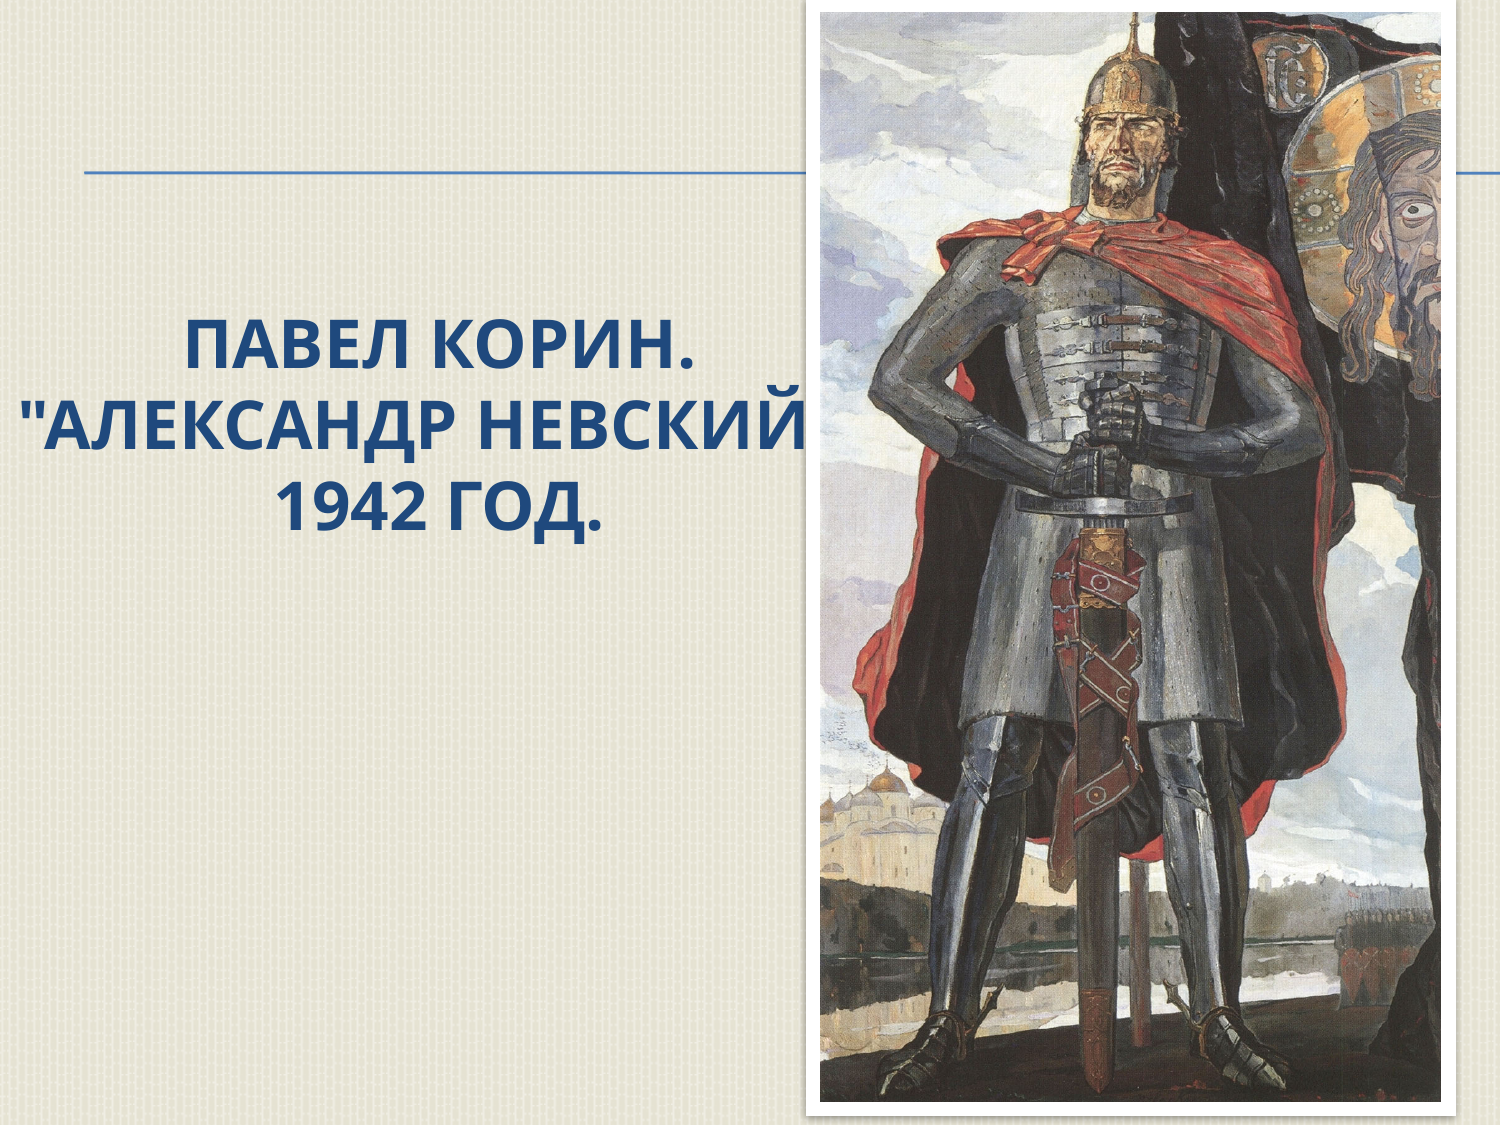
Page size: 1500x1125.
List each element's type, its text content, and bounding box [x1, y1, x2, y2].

title Павел Корин. "Александр Невский". 1942 год. [0, 292, 800, 633]
picture [820, 11, 1442, 1102]
